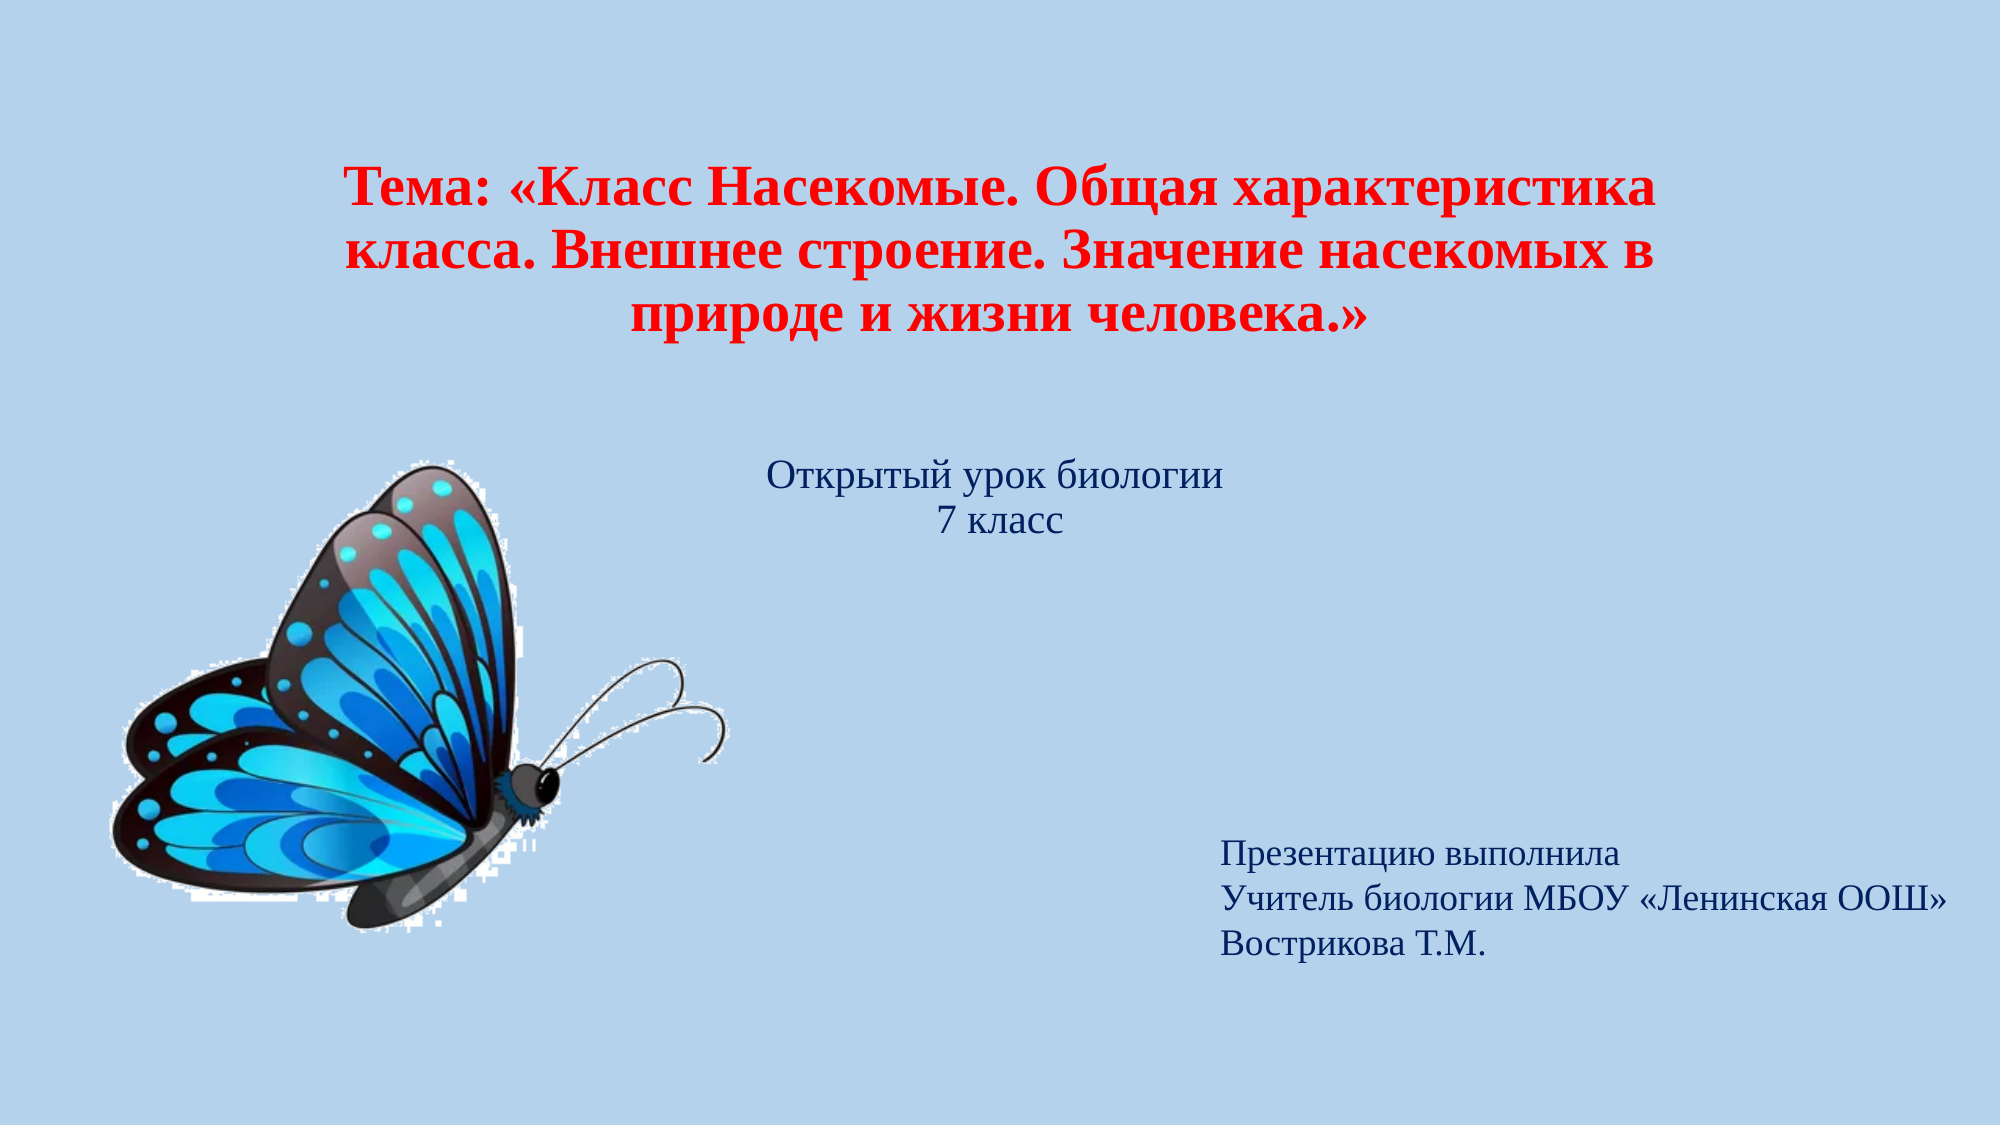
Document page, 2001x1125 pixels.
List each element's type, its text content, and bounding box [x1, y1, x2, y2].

title Тема: «Класс Насекомые. Общая характеристика класса. Внешнее строение. Значение насекомых в природе и жизни человека.» [249, 230, 1750, 444]
picture [91, 451, 741, 952]
text_box Презентацию выполнила Учитель биологии МБОУ «Ленинская ООШ» Вострикова Т.М. [1205, 820, 1964, 971]
subtitle Открытый урок биологии 7 класс [249, 444, 1750, 557]
